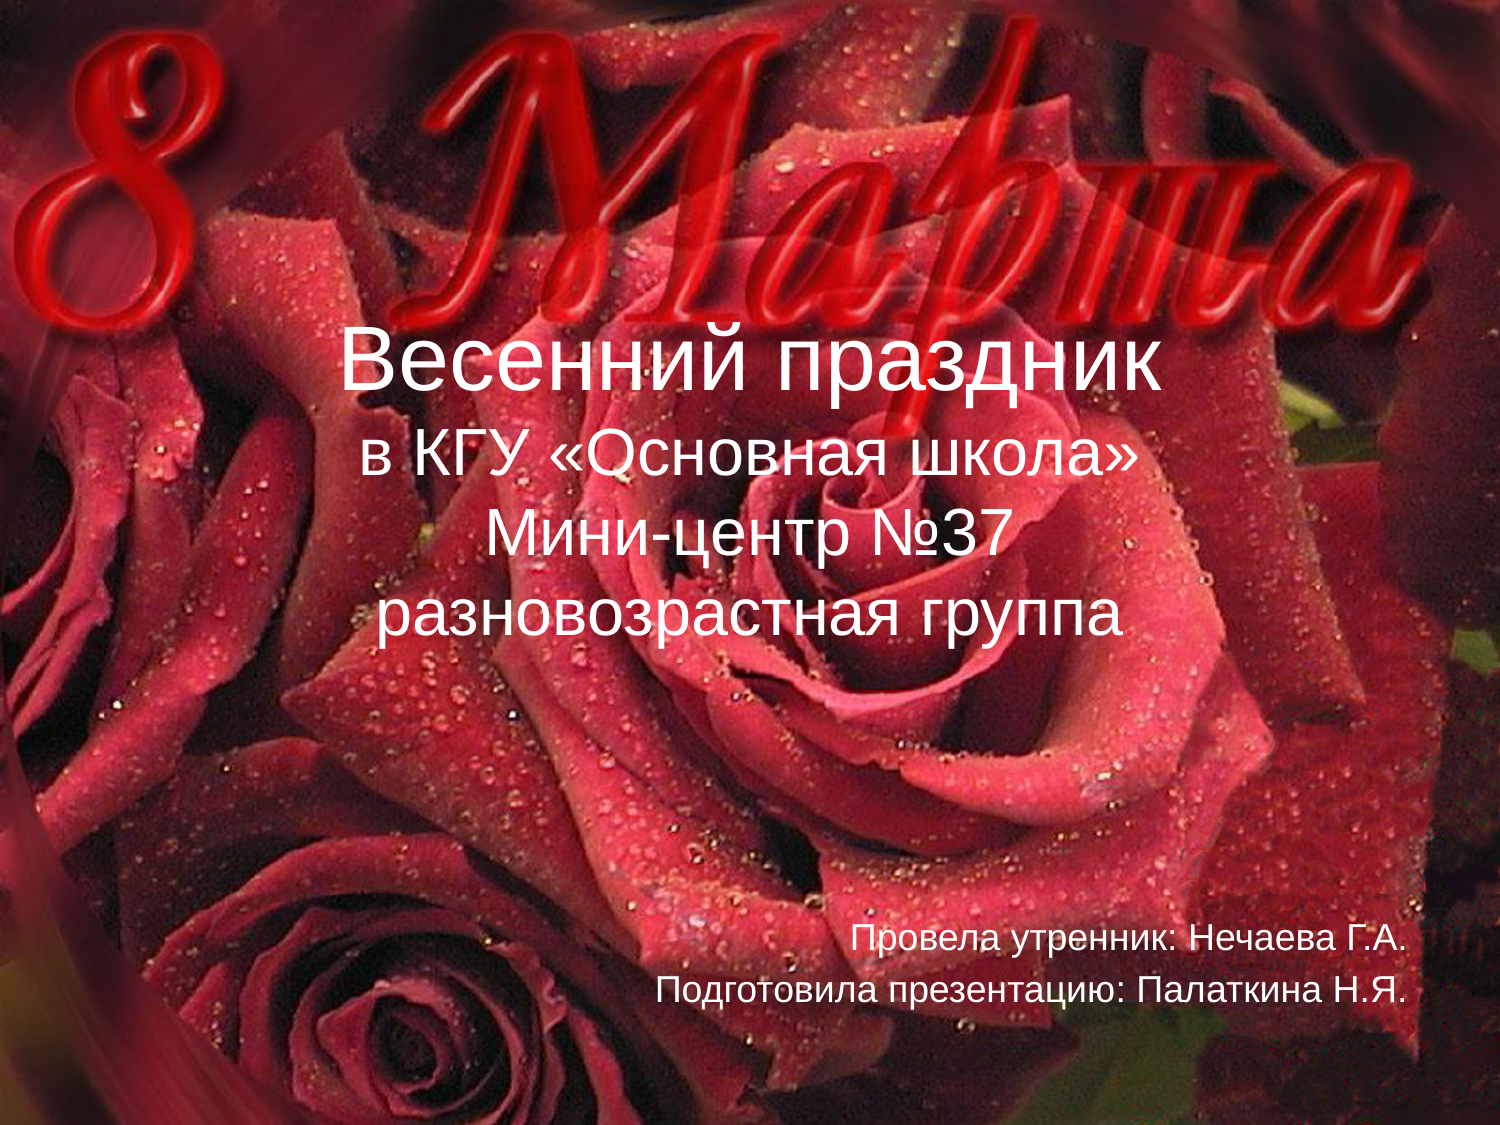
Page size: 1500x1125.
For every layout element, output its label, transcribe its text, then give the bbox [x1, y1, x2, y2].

subtitle Провела утренник: Нечаева Г.А. Подготовила презентацию: Палаткина Н.Я. [224, 904, 1424, 1083]
title Весенний праздник в КГУ «Основная школа» Мини-центр №37 разновозрастная группа [112, 125, 1388, 823]
picture [0, 0, 1500, 1125]
